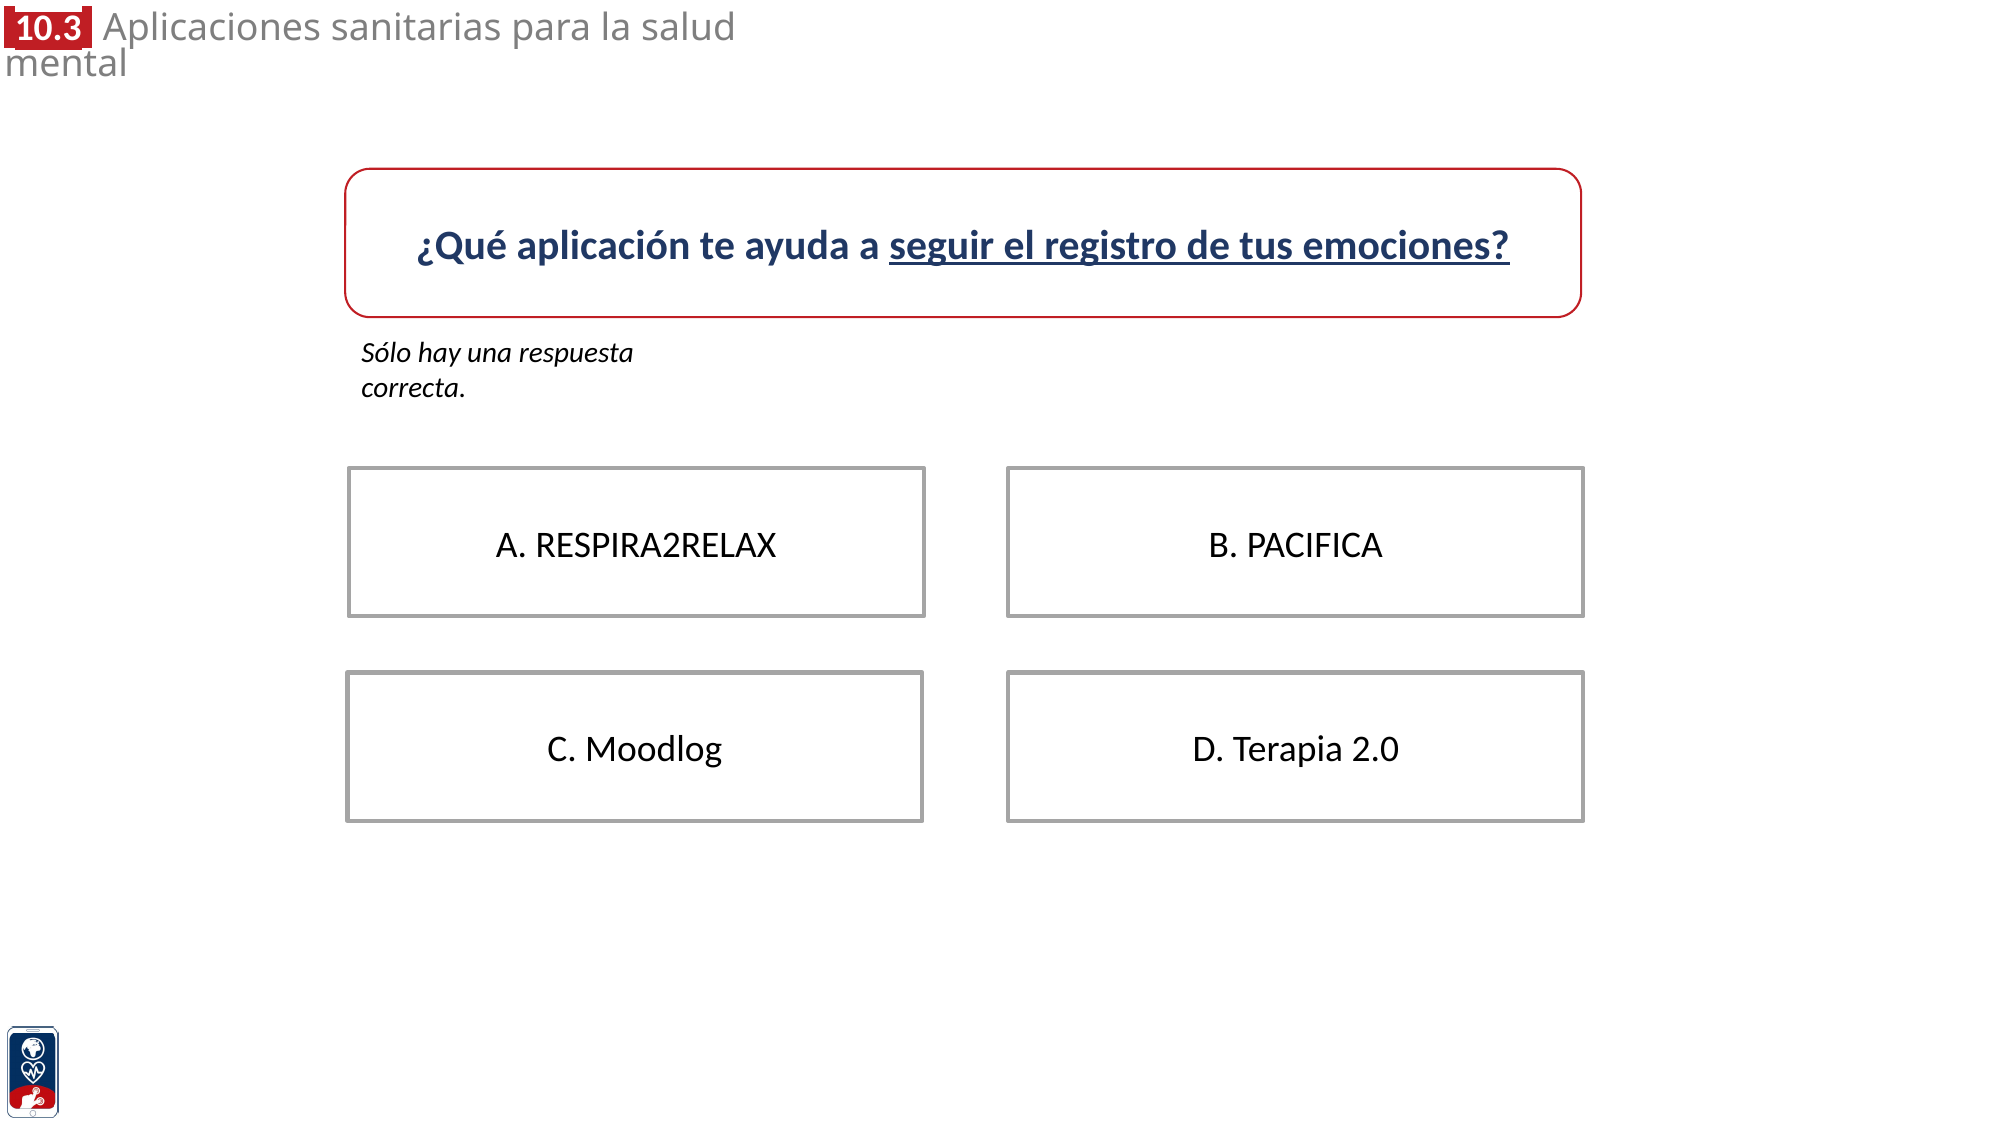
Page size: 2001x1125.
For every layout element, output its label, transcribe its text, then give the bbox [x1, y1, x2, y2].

text_box A. RESPIRA2RELAX [347, 466, 926, 618]
text_box ¿Qué aplicación te ayuda a seguir el registro de tus emociones? [345, 168, 1582, 318]
text_box B. PACIFICA [1006, 466, 1585, 618]
text_box Sólo hay una respuesta correcta. [346, 325, 700, 411]
picture [7, 1026, 59, 1118]
text_box C. Moodlog [345, 670, 924, 823]
text_box D. Terapia 2.0 [1006, 670, 1585, 823]
